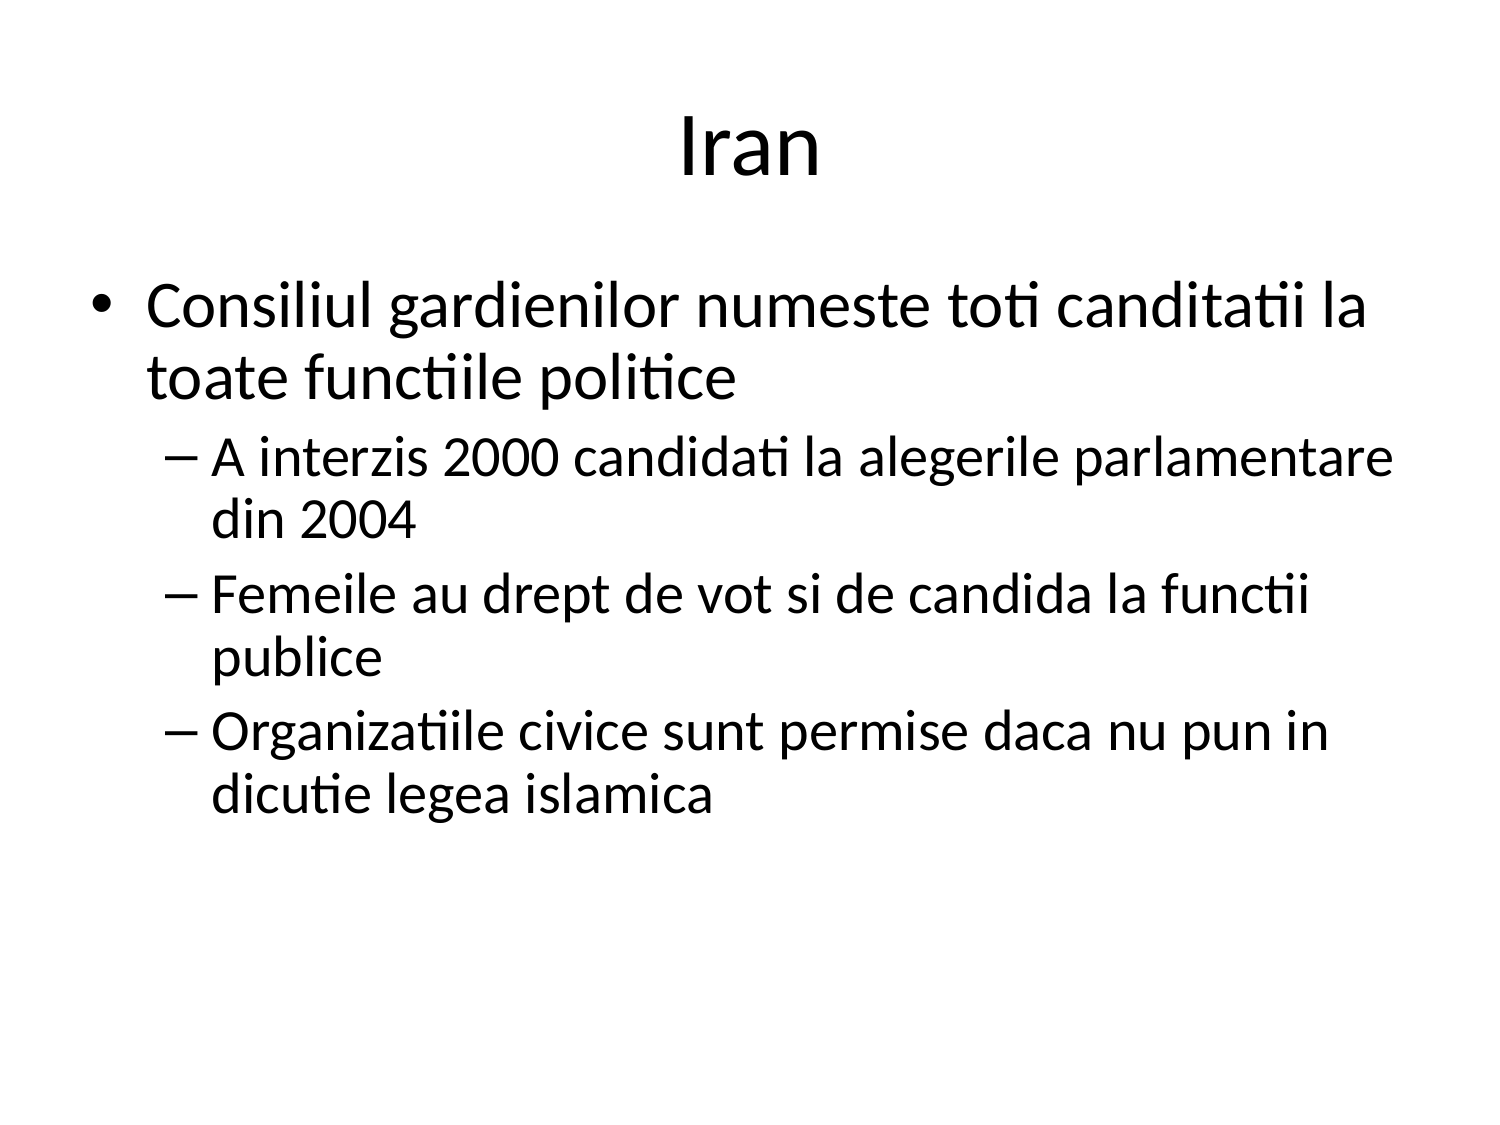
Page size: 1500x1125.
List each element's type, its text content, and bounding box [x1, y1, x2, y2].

list Consiliul gardienilor numeste toti canditatii la toate functiile politice A interzis 2000 candidati la alegerile parlamentare din 2004 Femeile au drept de vot si de candida la functii publice Organizatiile civice sunt permise daca nu pun in dicutie legea islamica [75, 262, 1425, 1005]
title Iran [75, 45, 1425, 233]
